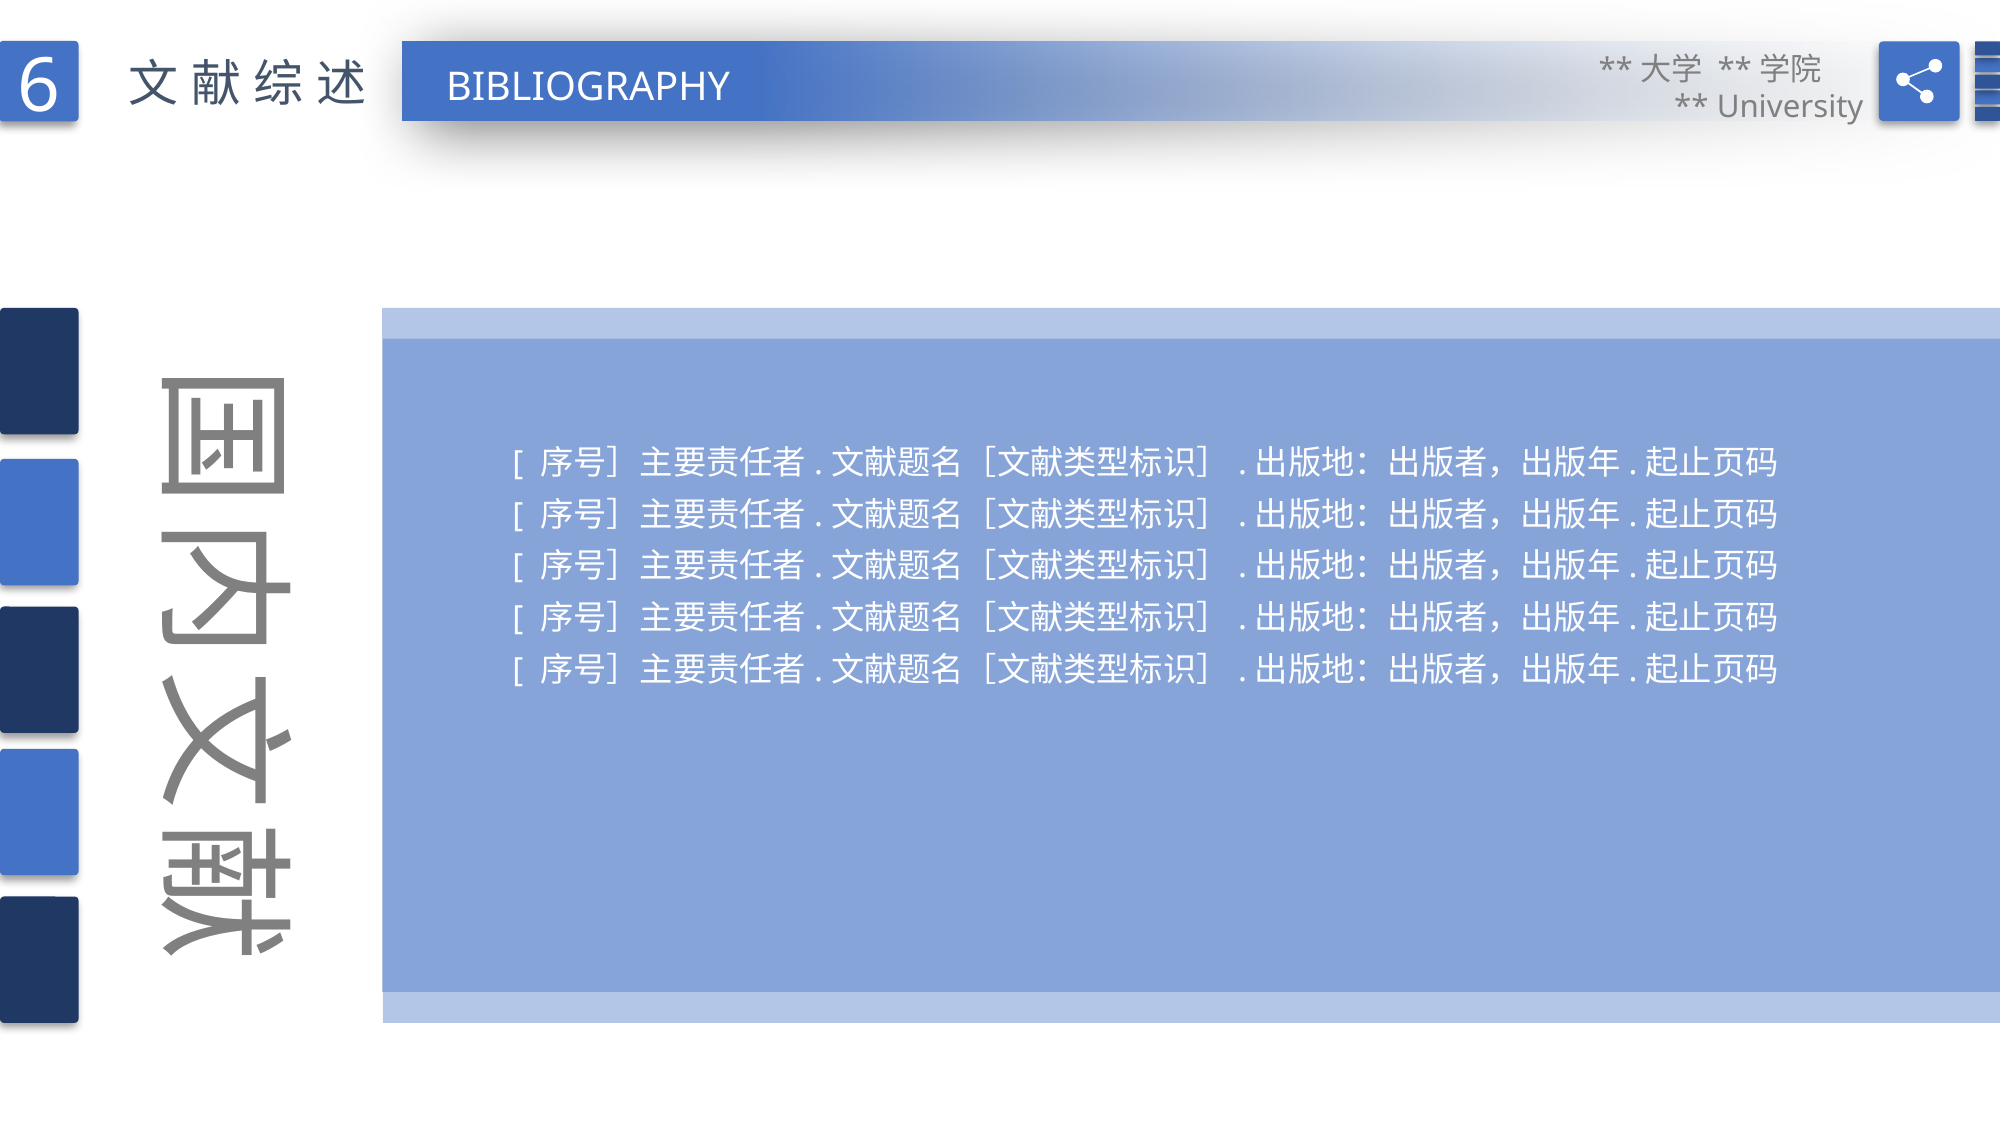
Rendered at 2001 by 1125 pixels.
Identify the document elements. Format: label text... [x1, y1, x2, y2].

text_box [0, 895, 80, 1024]
text_box 国内文献 [128, 359, 329, 989]
text_box [0, 747, 80, 877]
text_box BIBLIOGRAPHY [430, 53, 746, 116]
text_box [0, 457, 80, 587]
text_box 文献综述 [113, 43, 382, 119]
text_box [0, 306, 80, 436]
text_box [381, 307, 2000, 993]
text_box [1522, 41, 2000, 136]
text_box [ 序号］主要责任者.文献题名［文献类型标识］.出版地：出版者，出版年.起止页码 [ 序号］主要责任者.文献题名［文献类型标识］.出版地：出版者，出版年.起止页码 [ 序号］主要责任者.文献题名［文献类型标识］.出版地：出版者，出版年.起止页码 [ 序号］主要责任者.文献题名［文献类型标识］.出版地：出版者，出版年.起止页码 [ 序号］主要责任者.文献题名［文献类型标识］.出版地：出版者，出版年.起止页码 [497, 421, 1885, 746]
text_box 6 [0, 39, 80, 123]
text_box [402, 40, 2000, 122]
text_box [382, 993, 2000, 1024]
text_box [0, 605, 80, 734]
